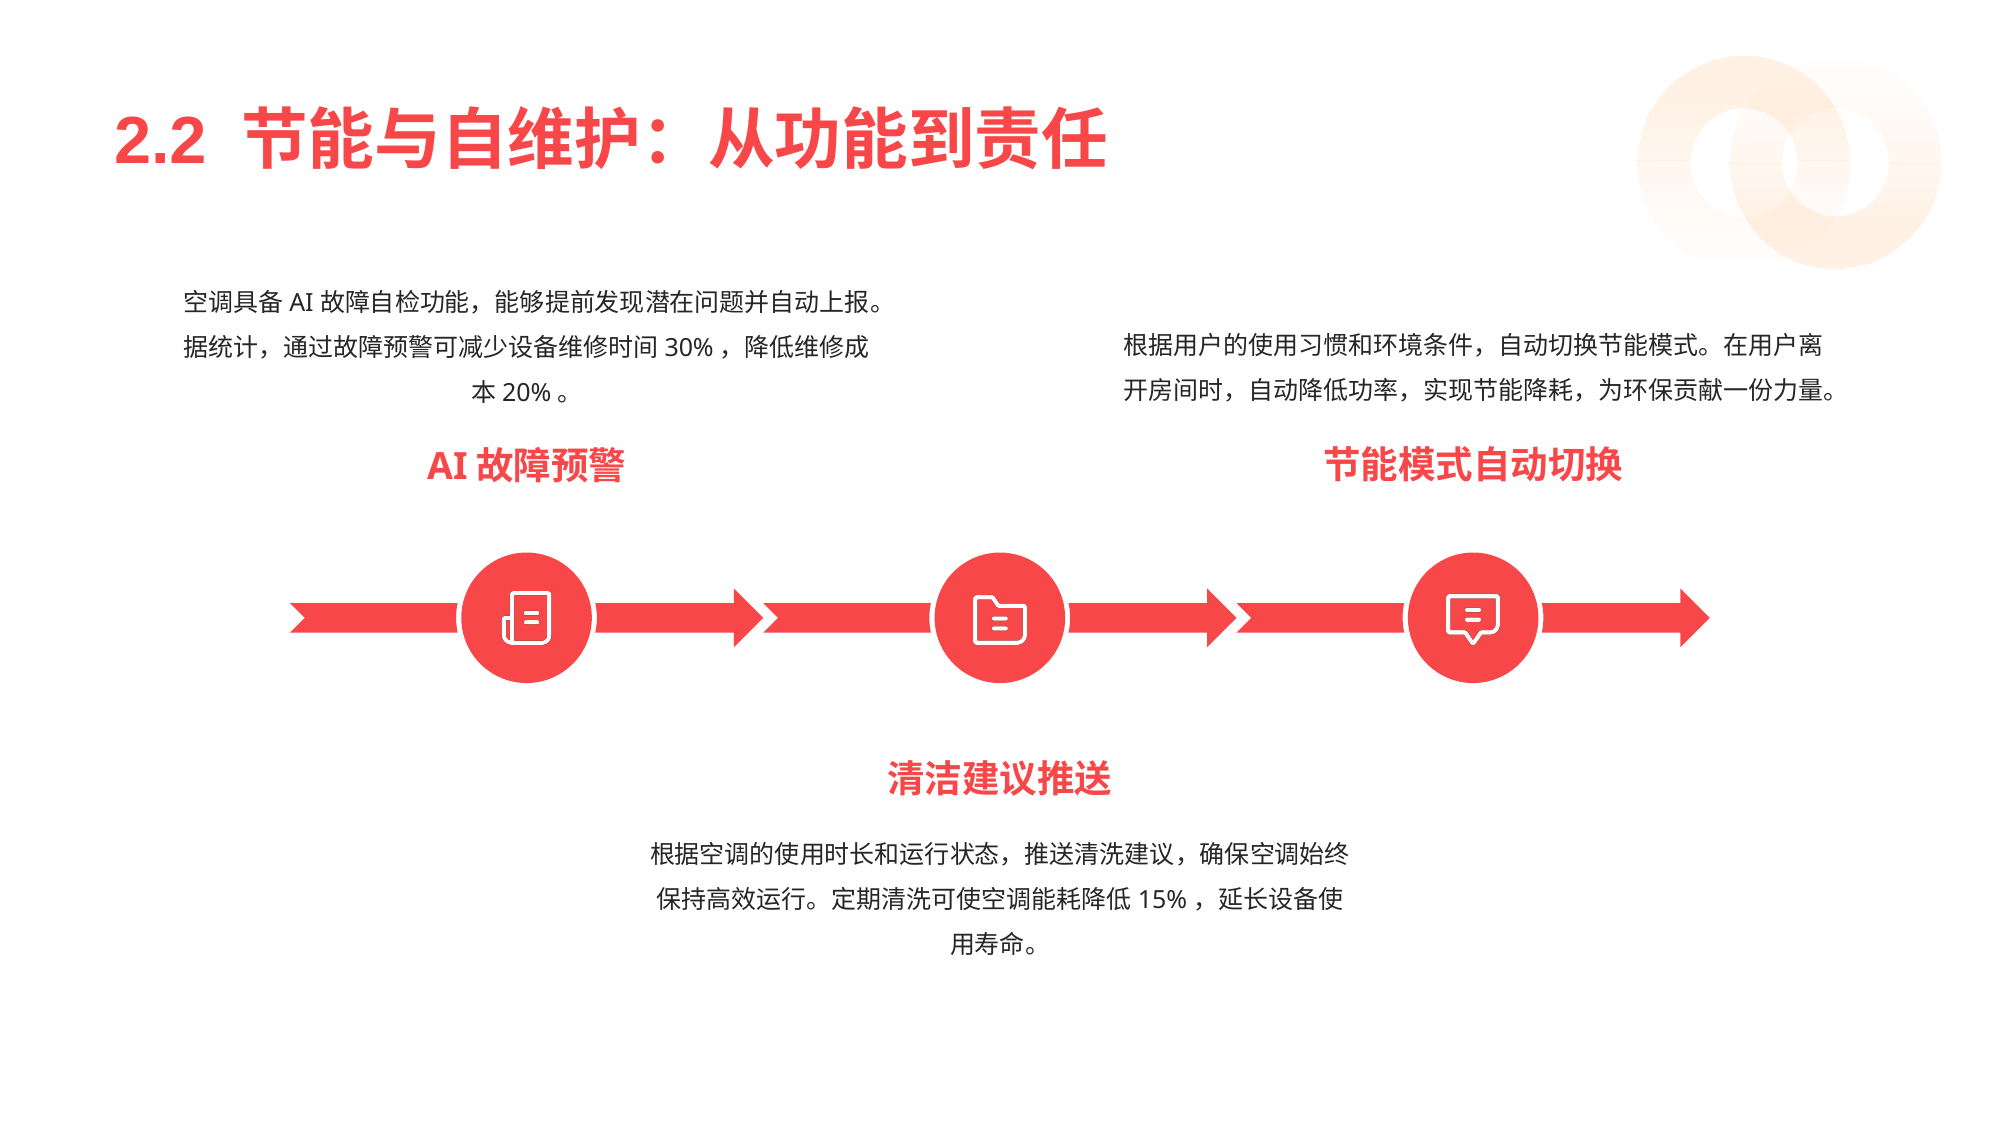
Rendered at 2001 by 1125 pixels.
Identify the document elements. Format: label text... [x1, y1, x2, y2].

text_box 空调具备AI故障自检功能，能够提前发现潜在问题并自动上报。据统计，通过故障预警可减少设备维修时间30%，降低维修成本20%。 [175, 235, 879, 407]
picture [499, 591, 554, 645]
text_box 根据用户的使用习惯和环境条件，自动切换节能模式。在用户离开房间时，自动降低功率，实现节能降耗，为环保贡献一份力量。 [1121, 234, 1825, 405]
picture [973, 593, 1027, 647]
text_box AI故障预警 [271, 435, 783, 488]
text_box [1067, 585, 1238, 650]
text_box [1540, 585, 1712, 650]
picture [1446, 592, 1500, 647]
text_box [593, 585, 765, 650]
text_box 根据空调的使用时长和运行状态，推送清洗建议，确保空调始终保持高效运行。定期清洗可使空调能耗降低15%，延长设备使用寿命。 [648, 823, 1352, 975]
text_box [1406, 551, 1540, 685]
text_box [460, 551, 593, 685]
text_box [760, 602, 933, 634]
text_box [1234, 602, 1406, 634]
title 2.2 节能与自维护：从功能到责任 [114, 59, 1886, 178]
text_box [287, 602, 460, 634]
text_box [933, 551, 1067, 685]
text_box 清洁建议推送 [744, 748, 1256, 801]
text_box 节能模式自动切换 [1217, 434, 1729, 487]
